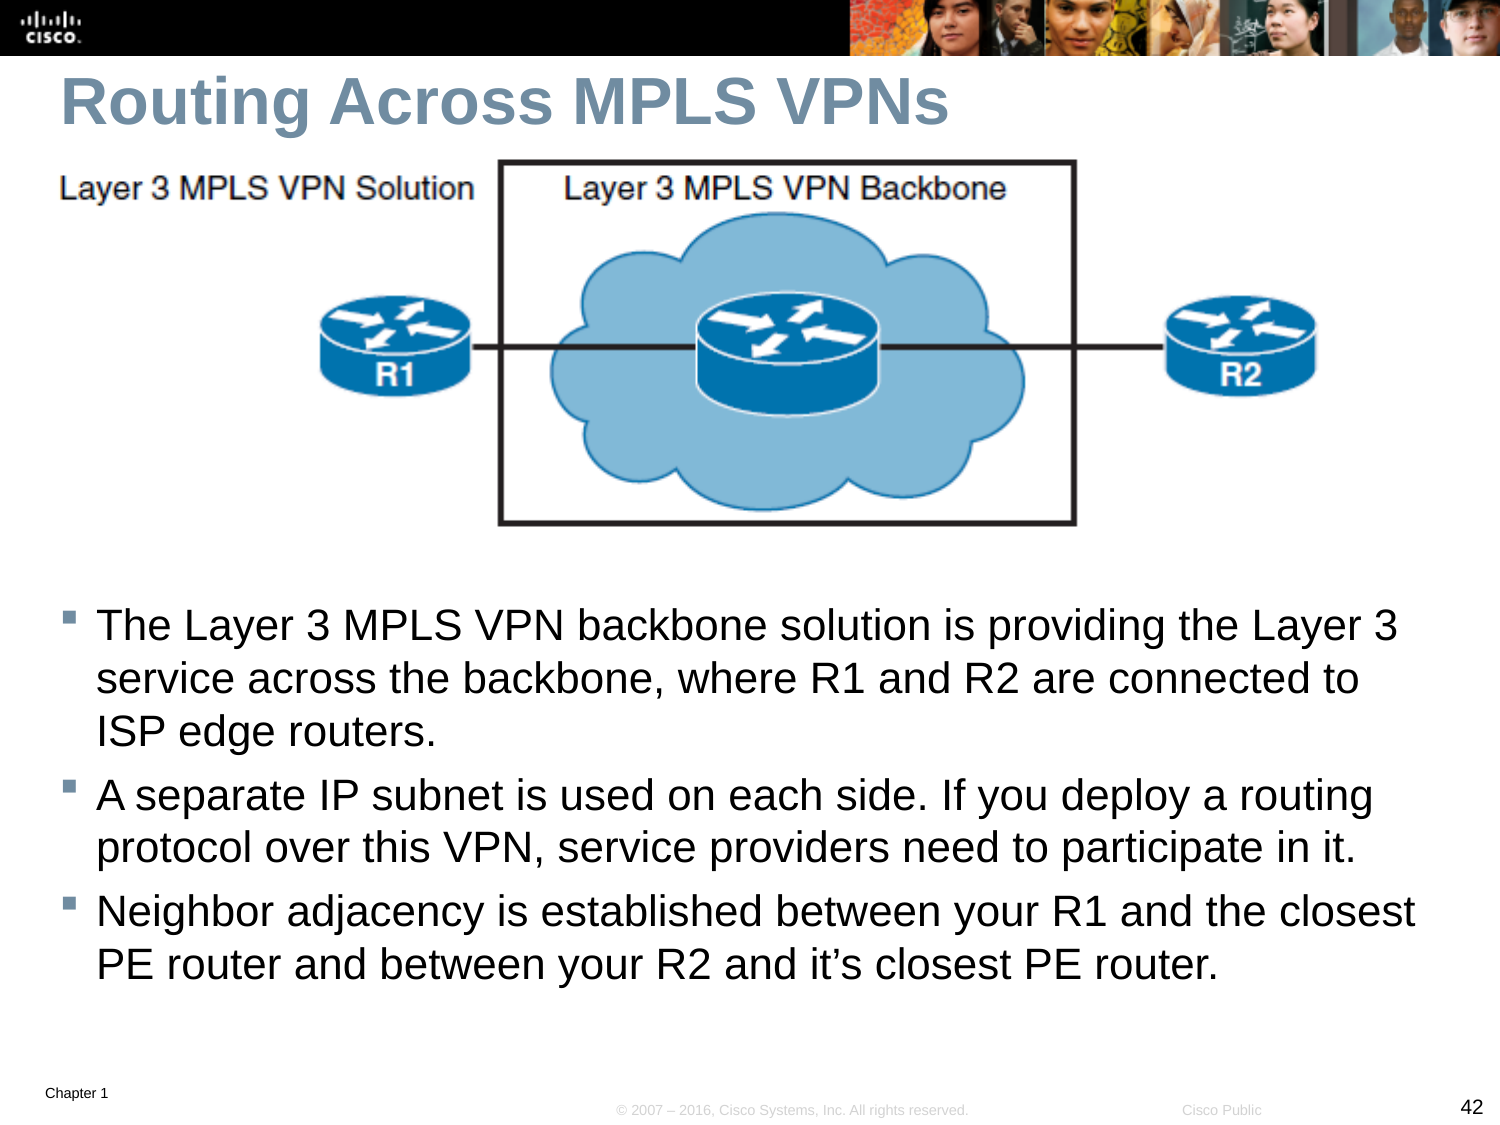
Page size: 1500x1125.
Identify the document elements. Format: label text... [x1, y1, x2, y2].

picture [0, 0, 1500, 56]
title Routing Across MPLS VPNs [45, 59, 1444, 182]
list The Layer 3 MPLS VPN backbone solution is providing the Layer 3 service across the backbone, where R1 and R2 are connected to ISP edge routers. A separate IP subnet is used on each side. If you deploy a routing protocol over this VPN, service providers need to participate in it. Neighbor adjacency is established between your R1 and the closest PE router and between your R2 and it’s closest PE router. [45, 589, 1444, 1037]
picture [45, 150, 1387, 557]
